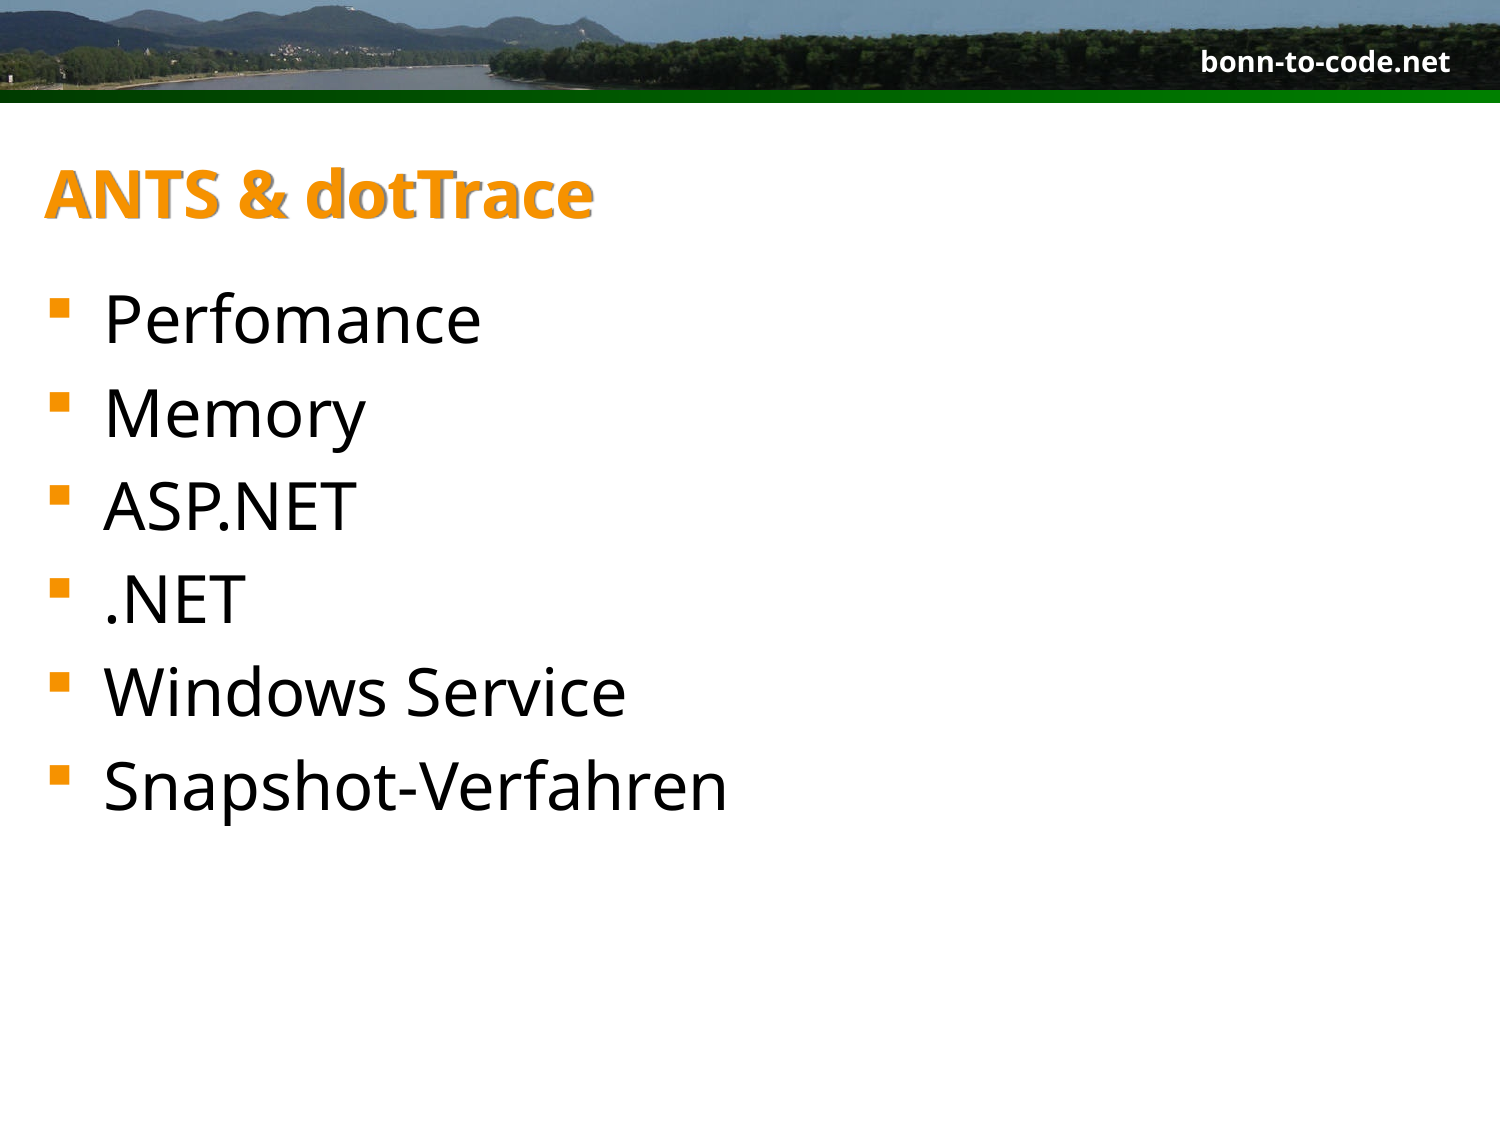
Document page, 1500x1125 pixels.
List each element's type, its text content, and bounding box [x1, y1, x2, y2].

list Perfomance Memory ASP.NET .NET Windows Service Snapshot-Verfahren [29, 269, 1471, 1125]
title ANTS & dotTrace [29, 113, 1471, 269]
picture [0, 0, 1500, 90]
